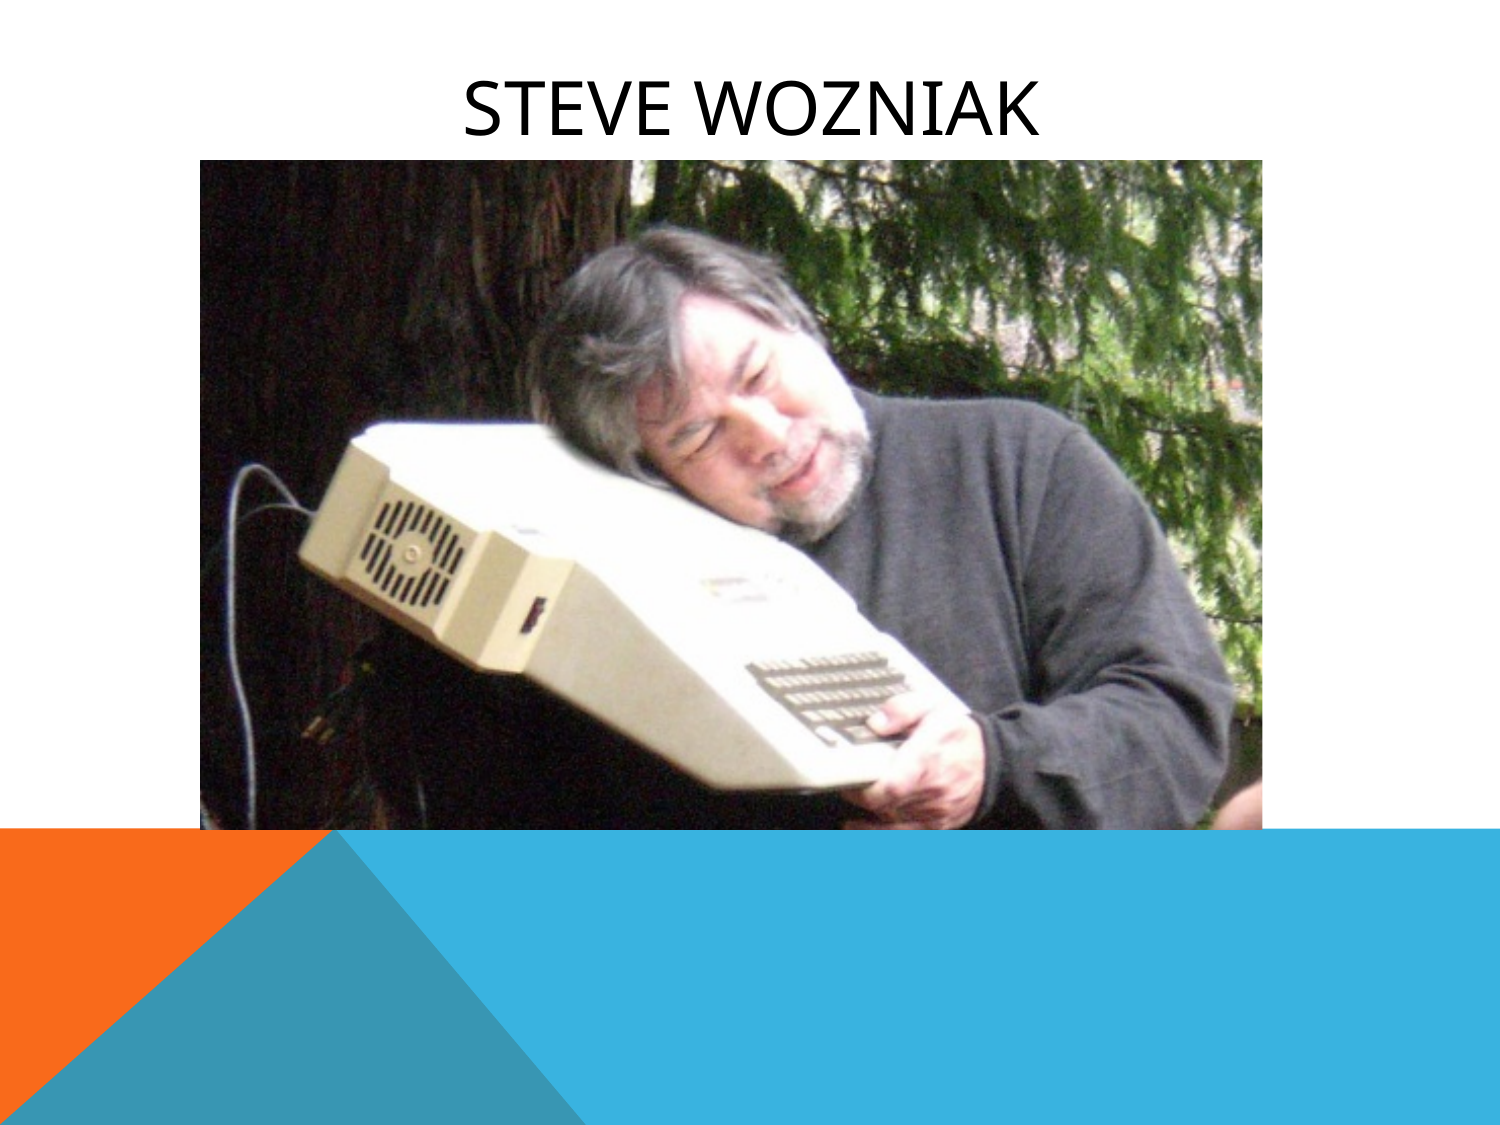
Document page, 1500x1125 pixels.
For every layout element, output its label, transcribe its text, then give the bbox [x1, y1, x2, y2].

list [199, 160, 1263, 830]
title Steve wozniak [135, 60, 1369, 150]
